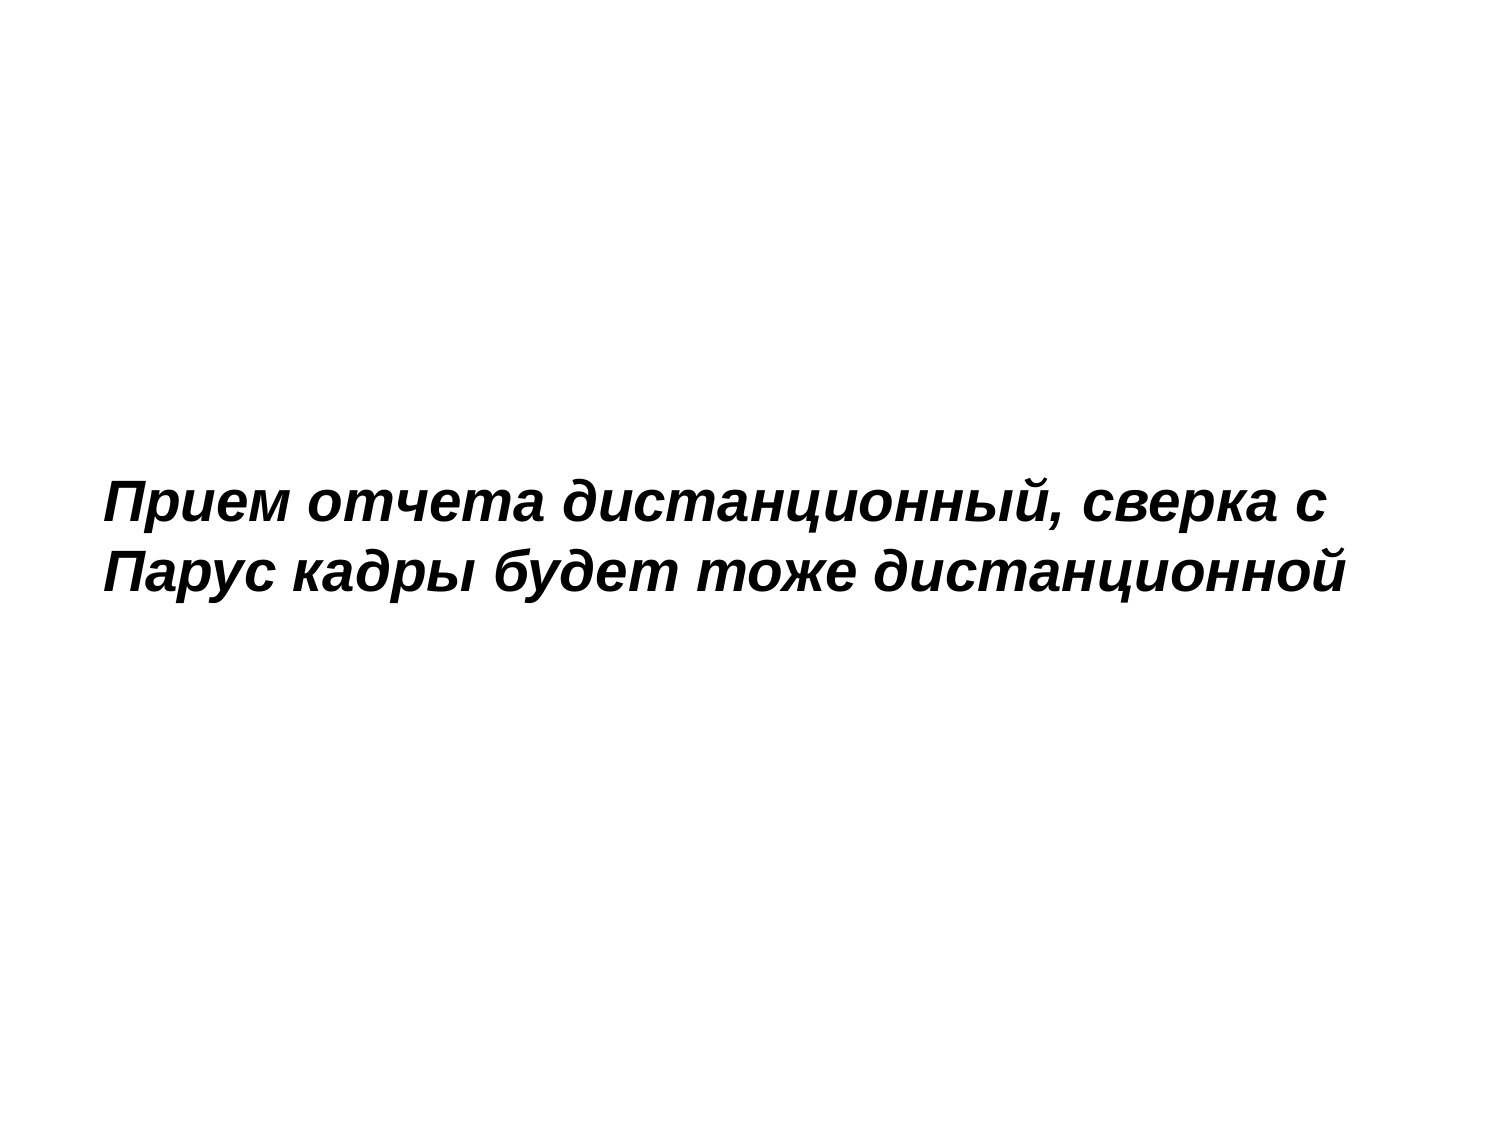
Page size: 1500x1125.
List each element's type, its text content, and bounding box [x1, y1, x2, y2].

text_box Прием отчета дистанционный, сверка с Парус кадры будет тоже дистанционной [88, 456, 1421, 611]
